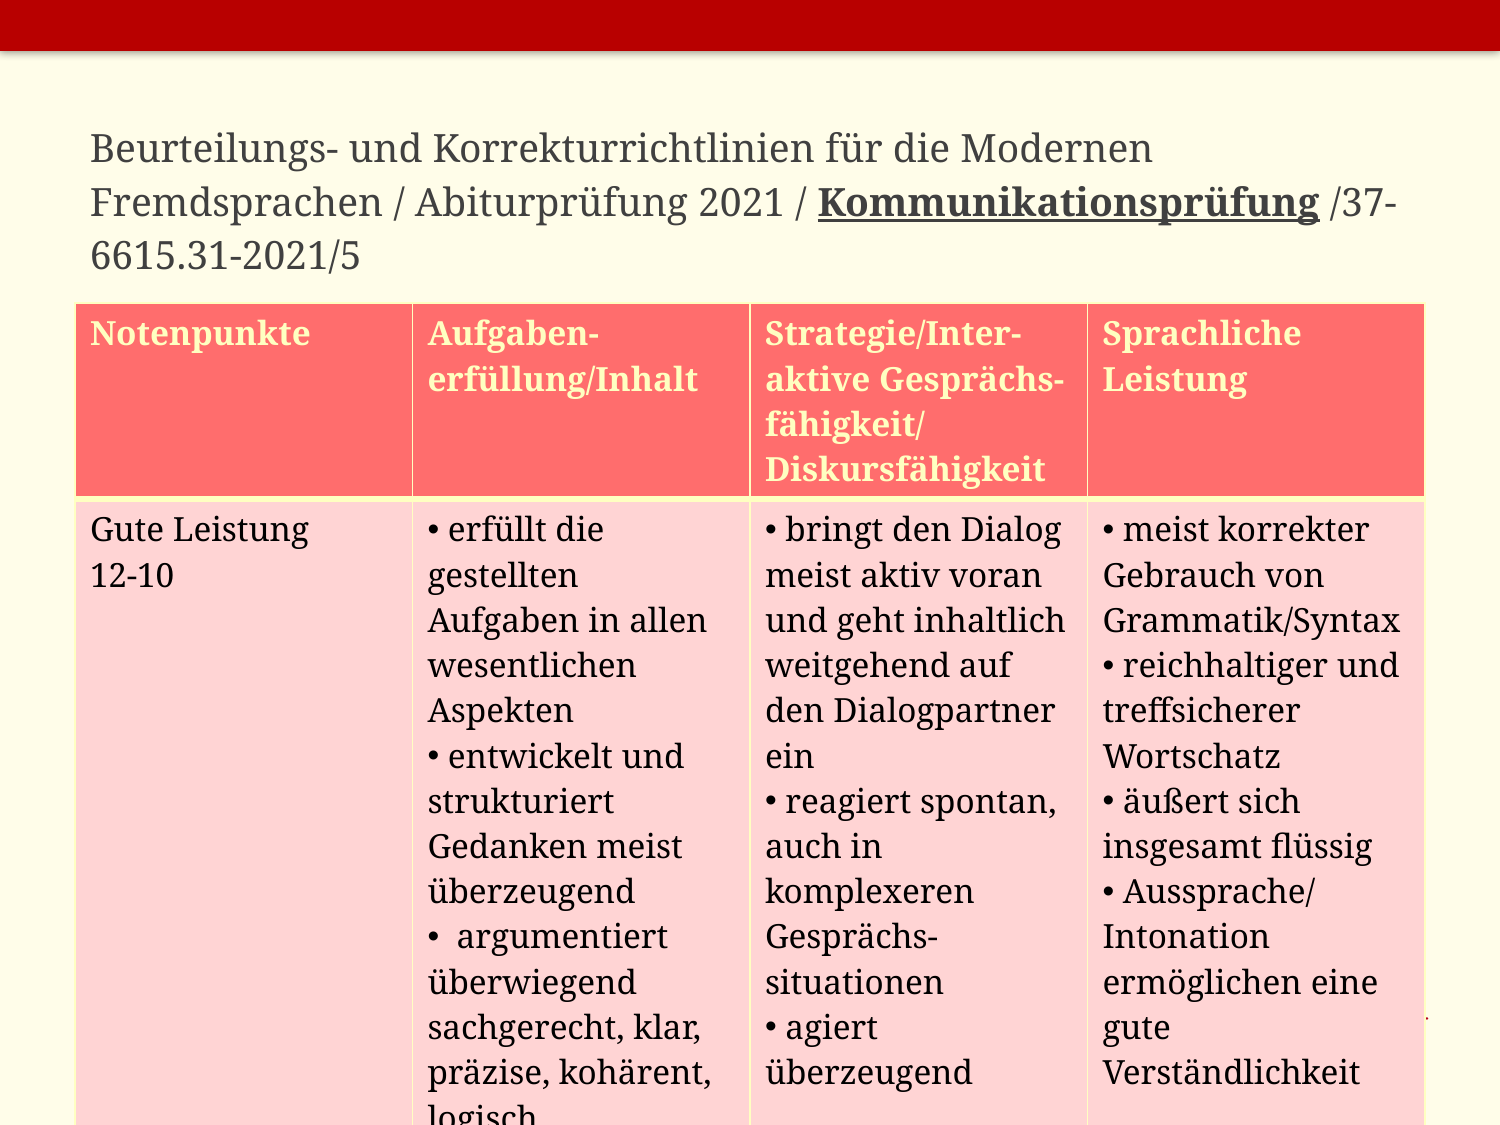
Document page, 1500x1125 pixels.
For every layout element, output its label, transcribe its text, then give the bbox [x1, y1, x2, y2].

table_header Aufgaben-erfüllung/Inhalt [413, 304, 749, 496]
table_cell bringt den Dialog meist aktiv voran und geht inhaltlich weitgehend auf den Dialogpartner ein reagiert spontan, auch in komplexeren Gesprächs-situationen agiert überzeugend [751, 502, 1087, 1125]
table_cell Gute Leistung 12-10 [76, 502, 412, 1125]
table_cell erfüllt die gestellten Aufgaben in allen wesentlichen Aspekten entwickelt und strukturiert Gedanken meist überzeugend argumentiert überwiegend sachgerecht, klar, präzise, kohärent, logisch [413, 502, 749, 1125]
title Beurteilungs- und Korrekturrichtlinien für die Modernen Fremdsprachen / Abiturprüfung 2021 / Kommunikationsprüfung /37-6615.31-2021/5 [75, 113, 1425, 289]
table_header Sprachliche Leistung [1088, 304, 1424, 496]
table_cell meist korrekter Gebrauch von Grammatik/Syntax reichhaltiger und treffsicherer Wortschatz äußert sich insgesamt flüssig Aussprache/ Intonation ermöglichen eine gute Verständlichkeit [1088, 502, 1424, 1125]
table_header Strategie/Inter-aktive Gesprächs-fähigkeit/ Diskursfähigkeit [751, 304, 1087, 496]
table_header Notenpunkte [76, 304, 412, 496]
